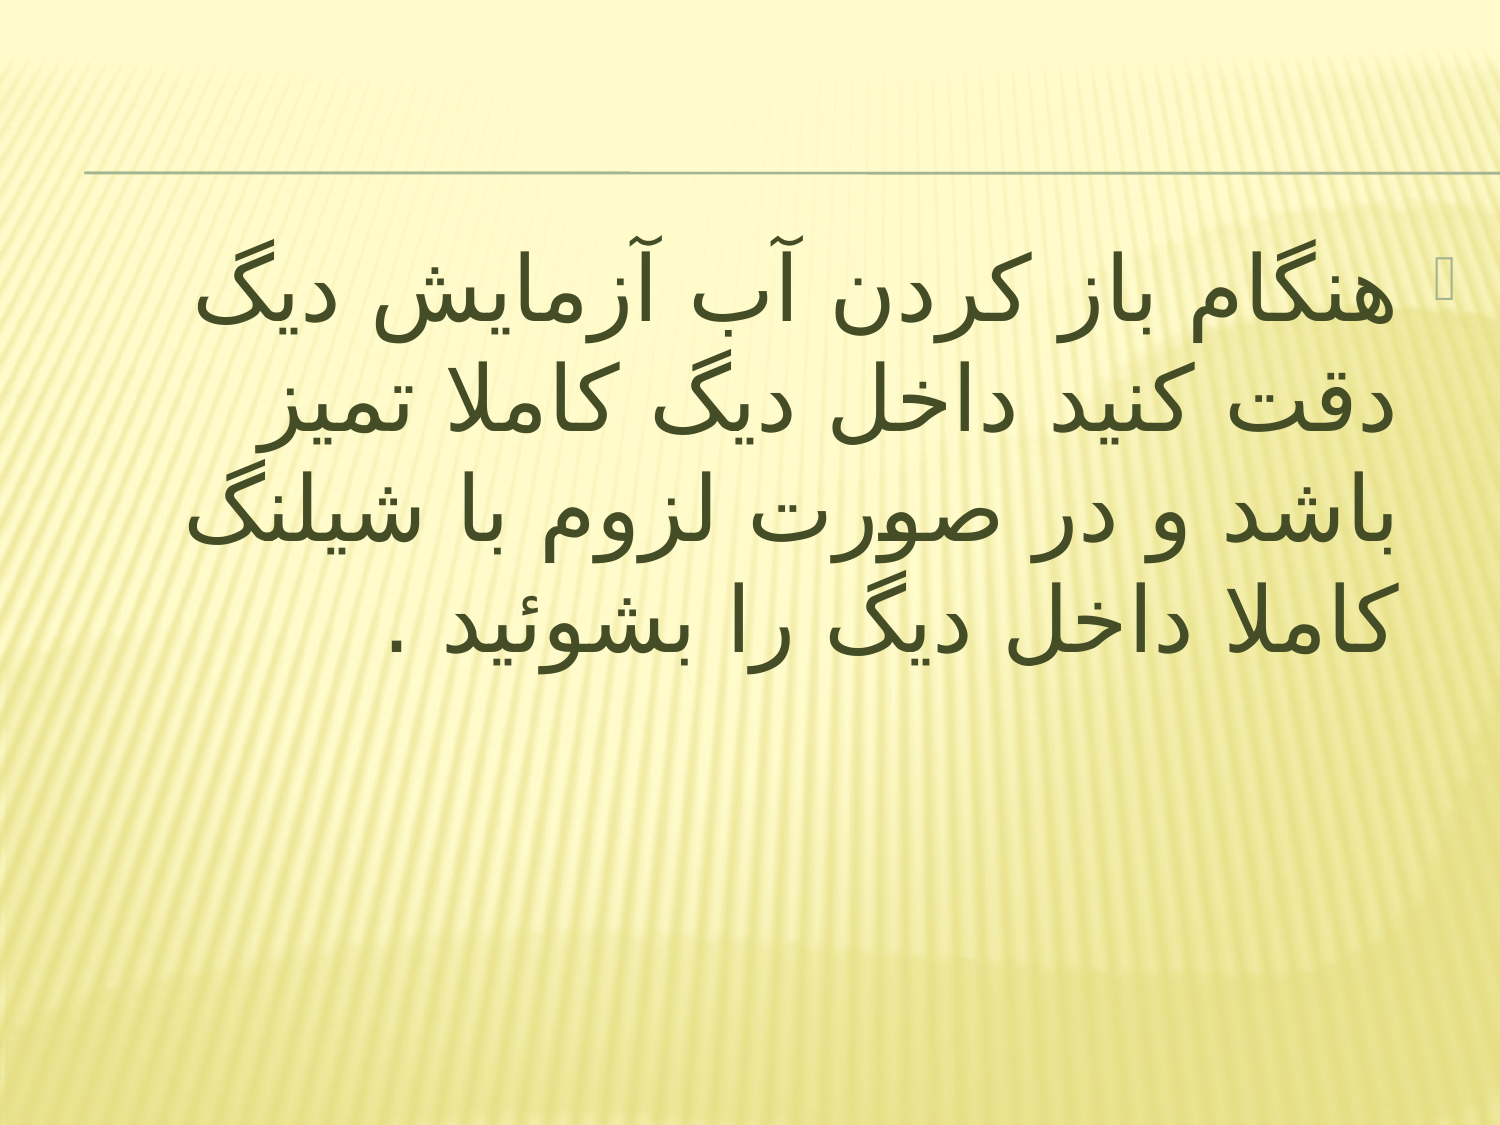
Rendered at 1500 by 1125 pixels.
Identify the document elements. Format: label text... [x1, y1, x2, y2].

list هنگام باز کردن آب آزمایش دیگ دقت کنید داخل دیگ کاملا تمیز باشد و در صورت لزوم با شیلنگ کاملا داخل دیگ را بشوئید . [46, 222, 1472, 966]
